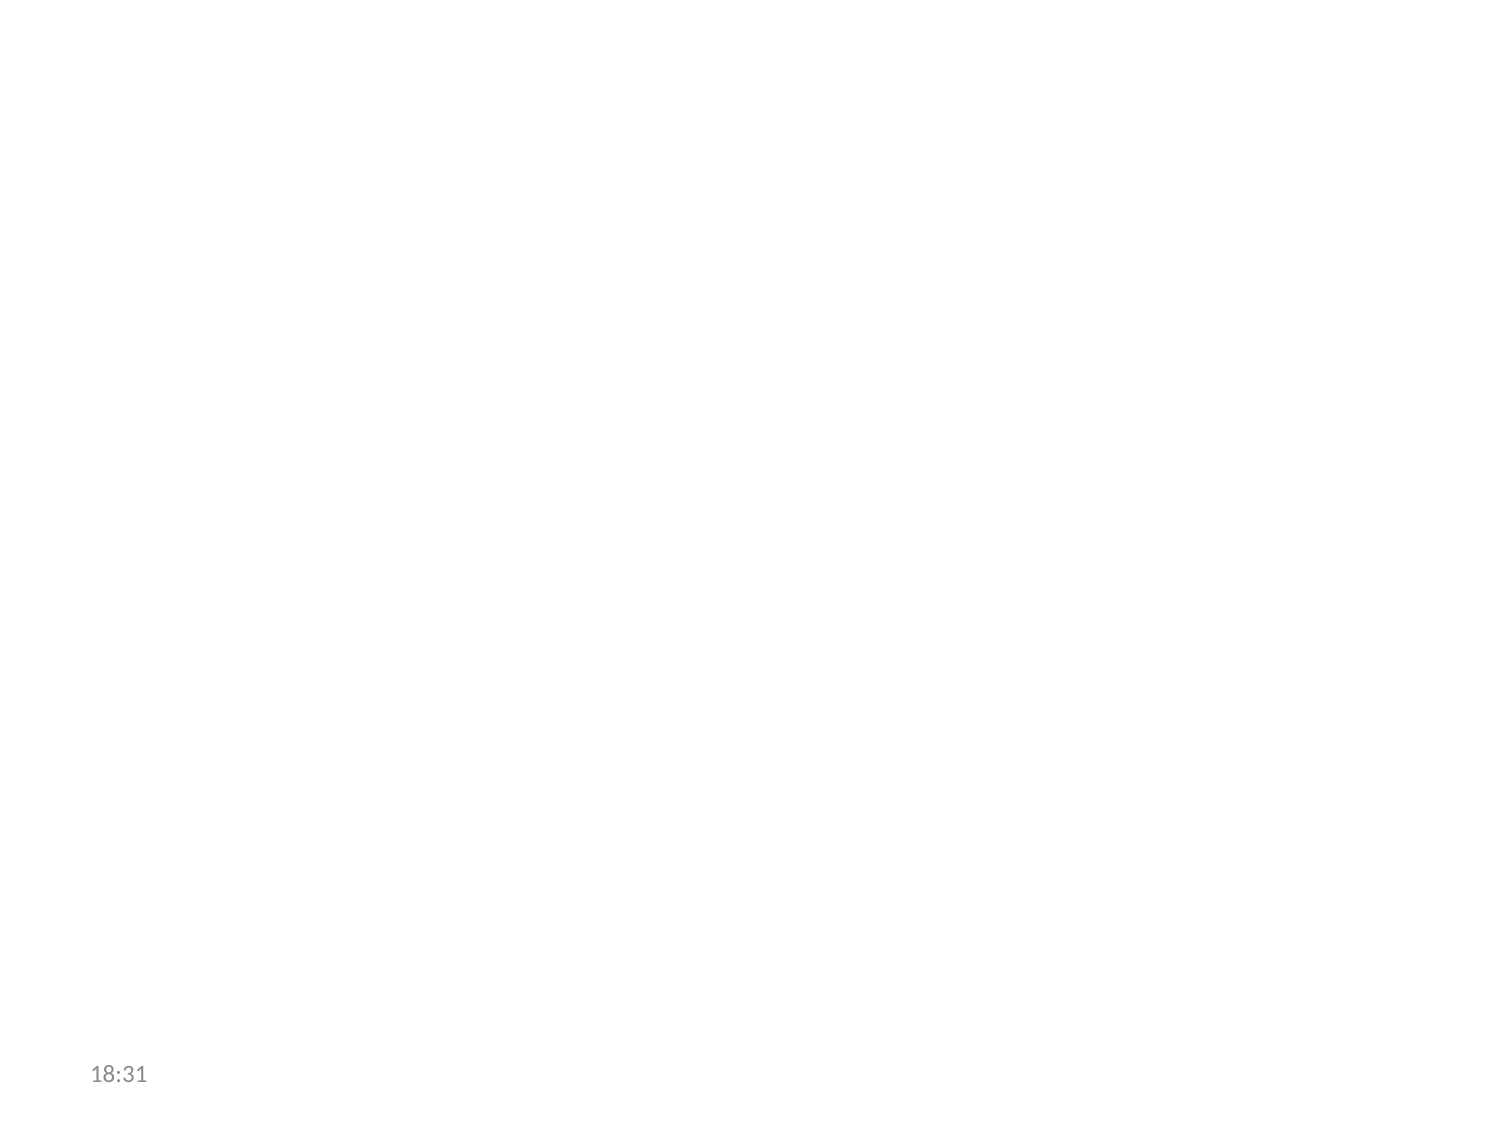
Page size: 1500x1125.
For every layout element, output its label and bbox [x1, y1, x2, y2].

slide_number [75, 1042, 425, 1103]
